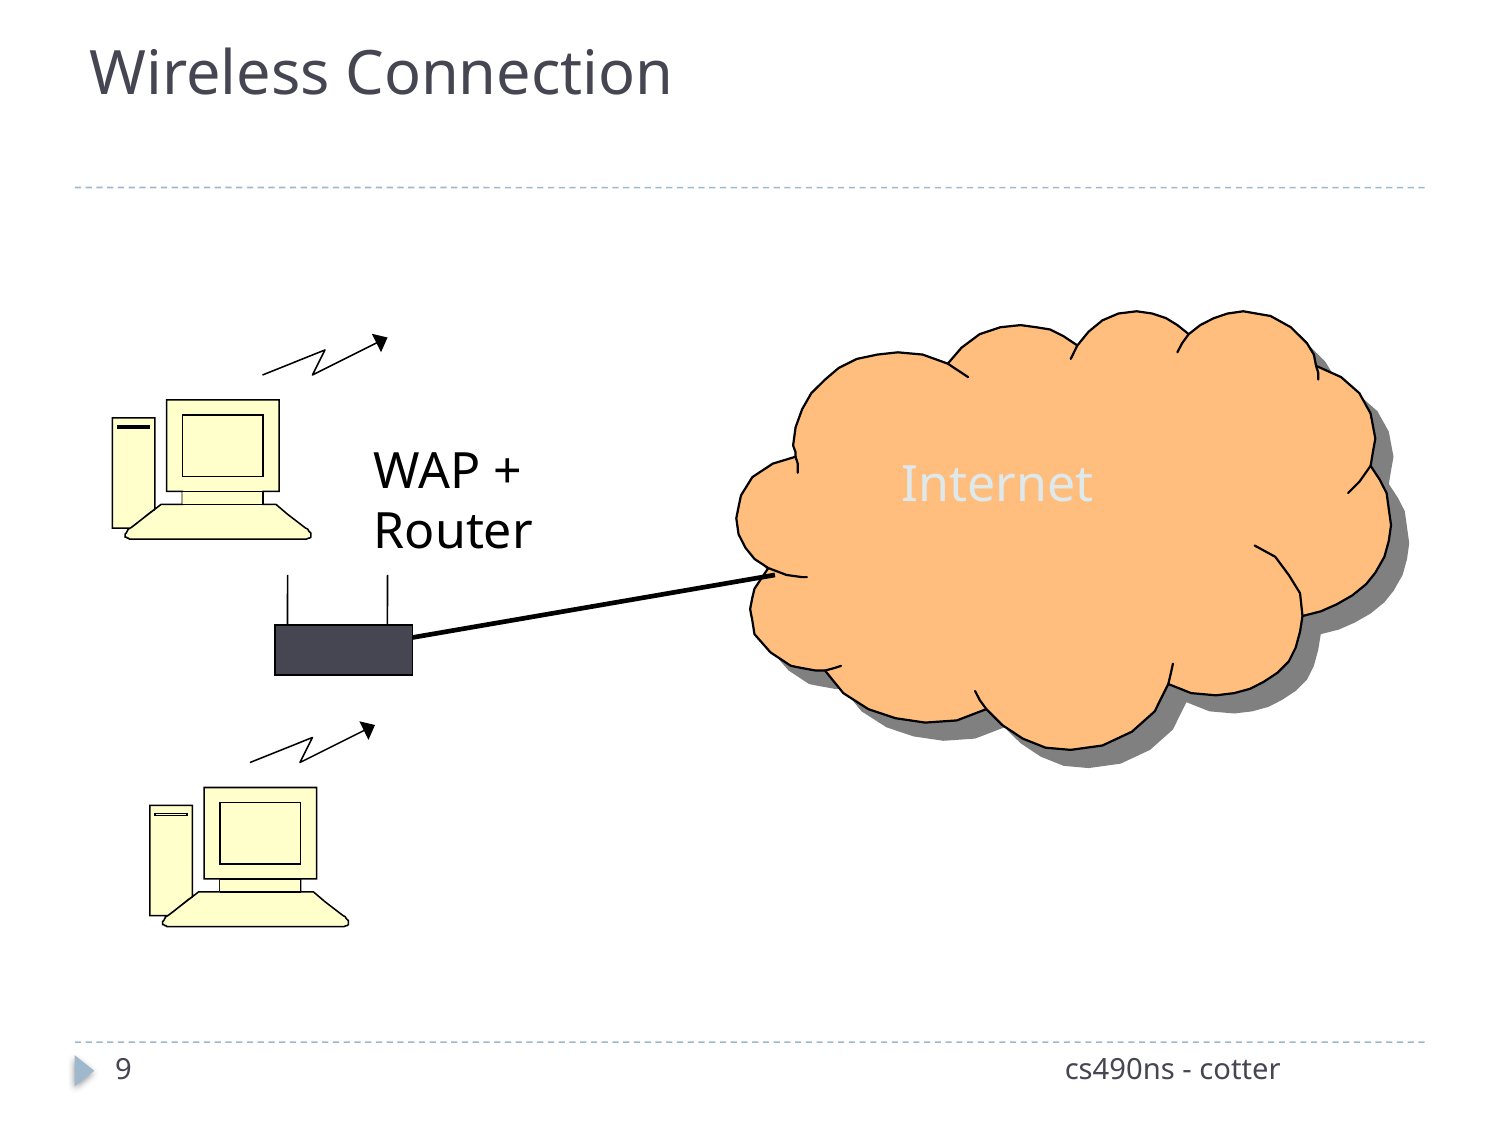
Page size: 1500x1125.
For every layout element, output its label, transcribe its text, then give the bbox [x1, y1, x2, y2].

text_box [262, 333, 388, 376]
slide_number 9 [100, 1042, 426, 1103]
text_box [112, 399, 311, 540]
text_box [149, 787, 349, 927]
slide_number cs490ns - cotter [1050, 1042, 1426, 1103]
text_box [274, 624, 413, 675]
picture [724, 299, 1426, 785]
title Wireless Connection [75, 24, 1425, 188]
text_box WAP + Router [358, 431, 548, 567]
text_box [249, 721, 376, 763]
